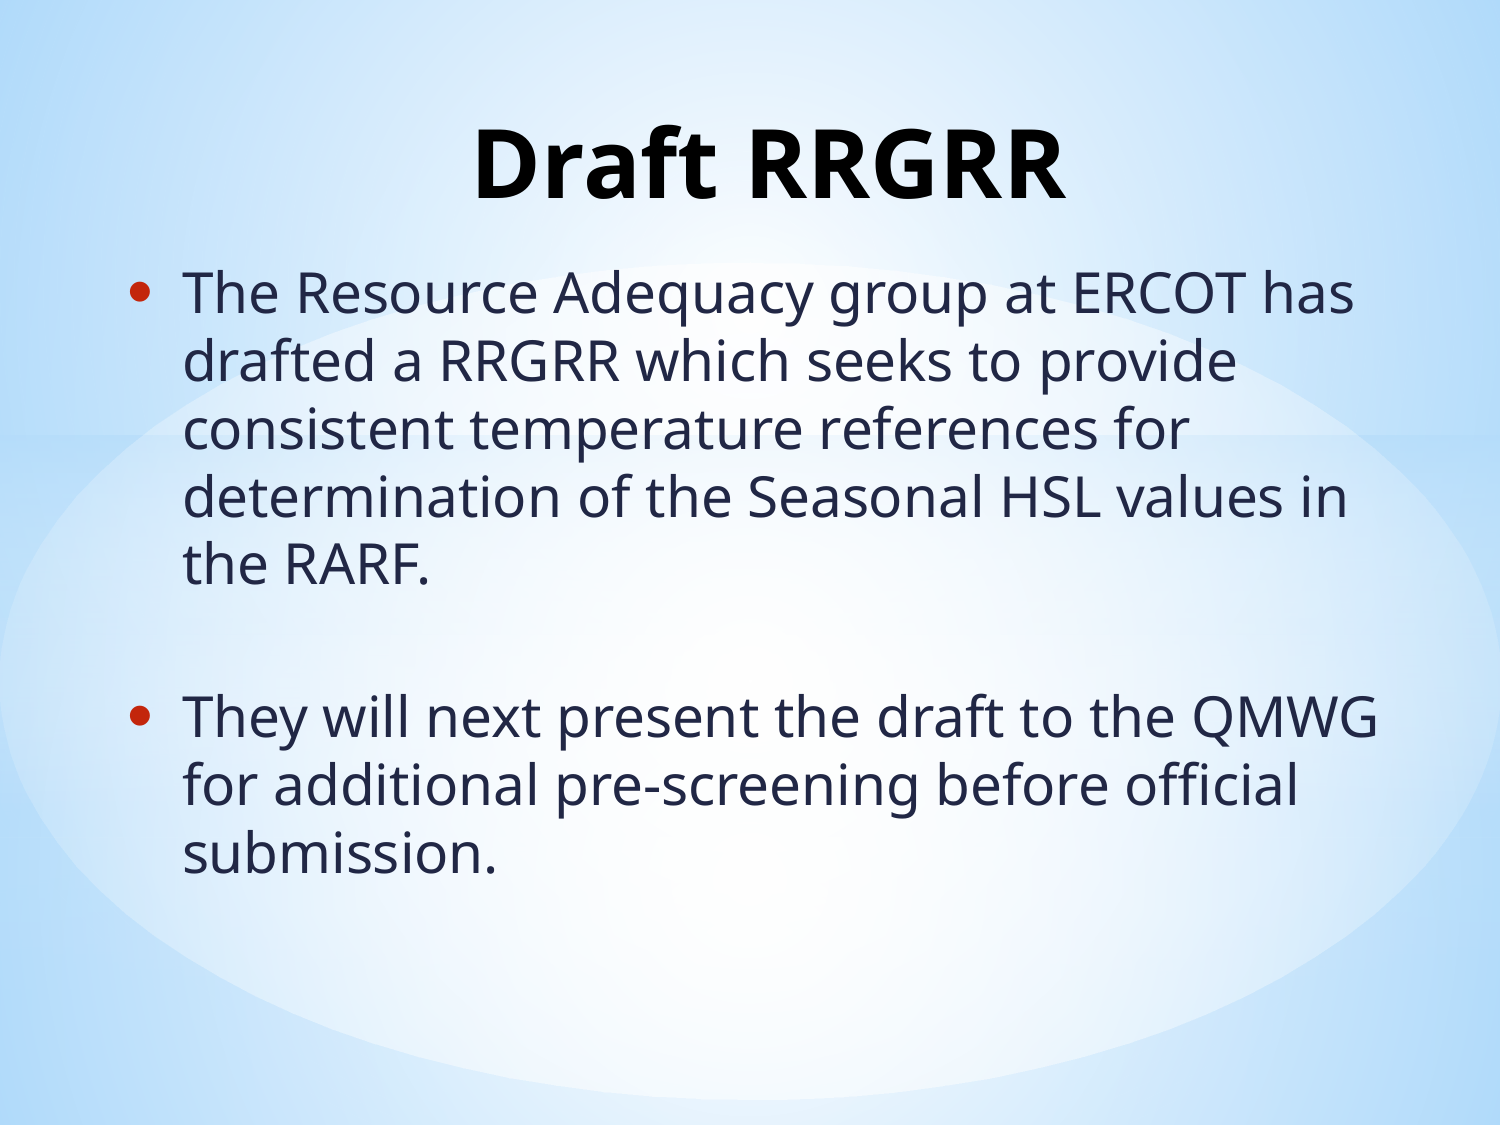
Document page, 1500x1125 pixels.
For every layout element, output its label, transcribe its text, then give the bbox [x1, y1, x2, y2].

title Draft RRGRR [112, 37, 1425, 225]
list The Resource Adequacy group at ERCOT has drafted a RRGRR which seeks to provide consistent temperature references for determination of the Seasonal HSL values in the RARF. They will next present the draft to the QMWG for additional pre-screening before official submission. [112, 249, 1425, 893]
